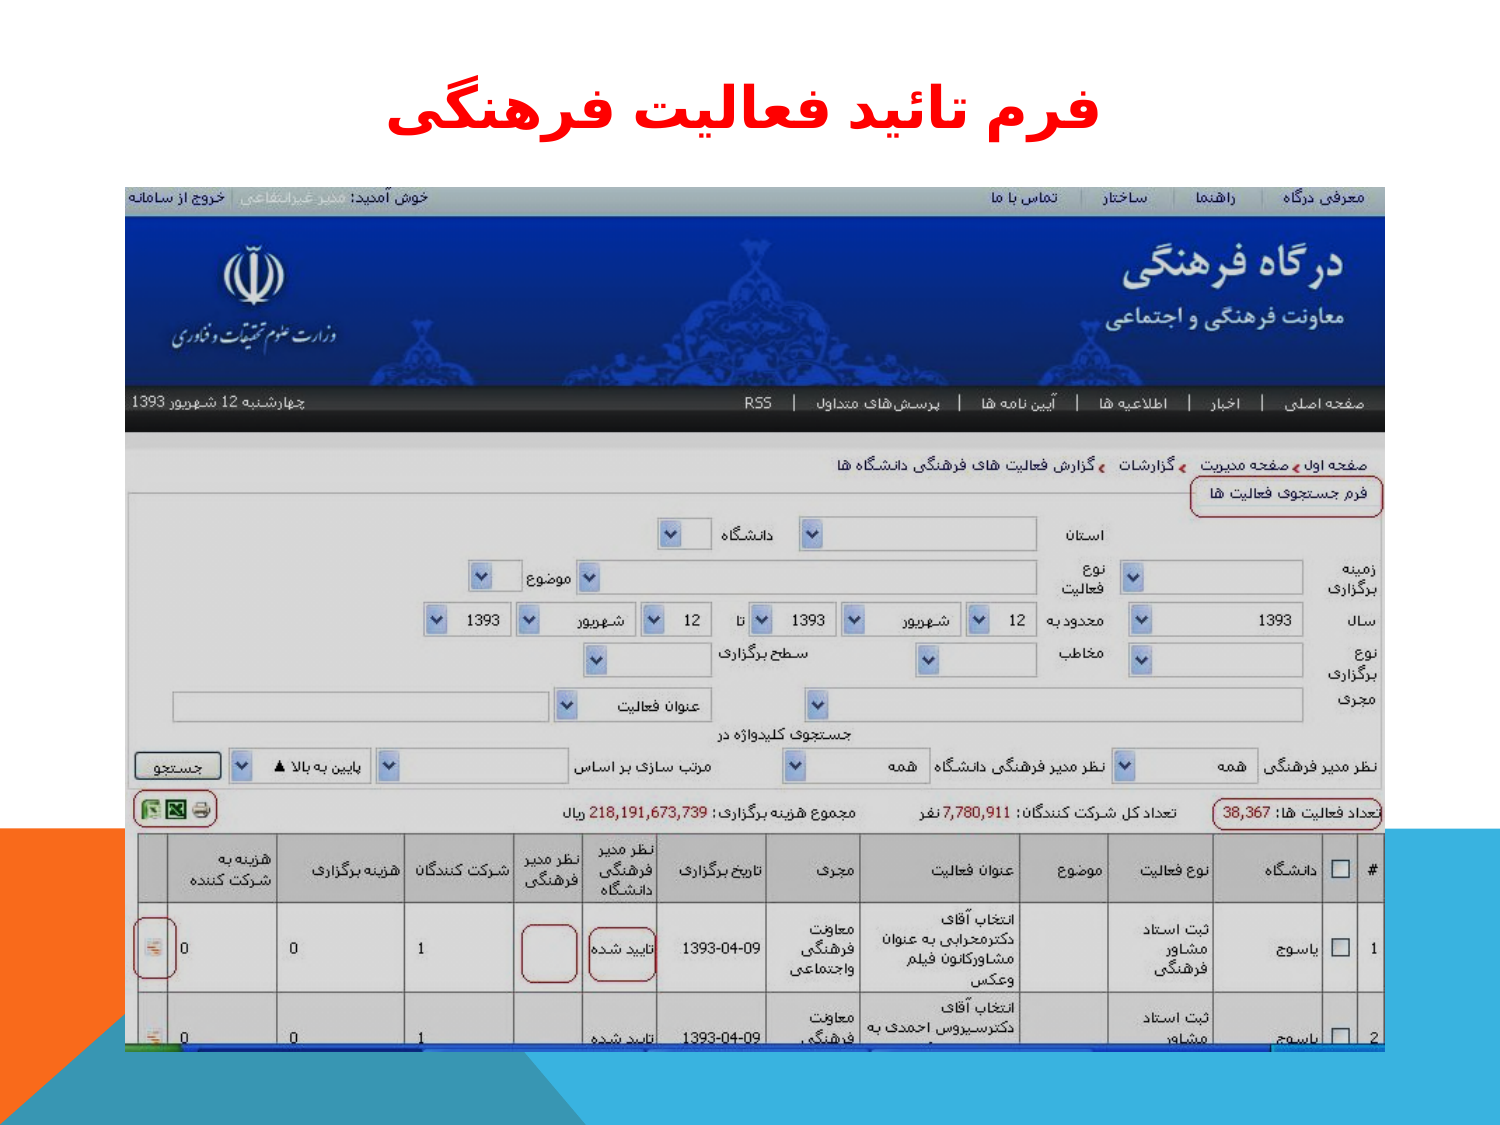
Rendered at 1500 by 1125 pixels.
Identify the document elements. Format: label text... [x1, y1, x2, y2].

picture [124, 187, 1385, 1053]
title فرم تائید فعالیت فرهنگی [135, 60, 1369, 150]
